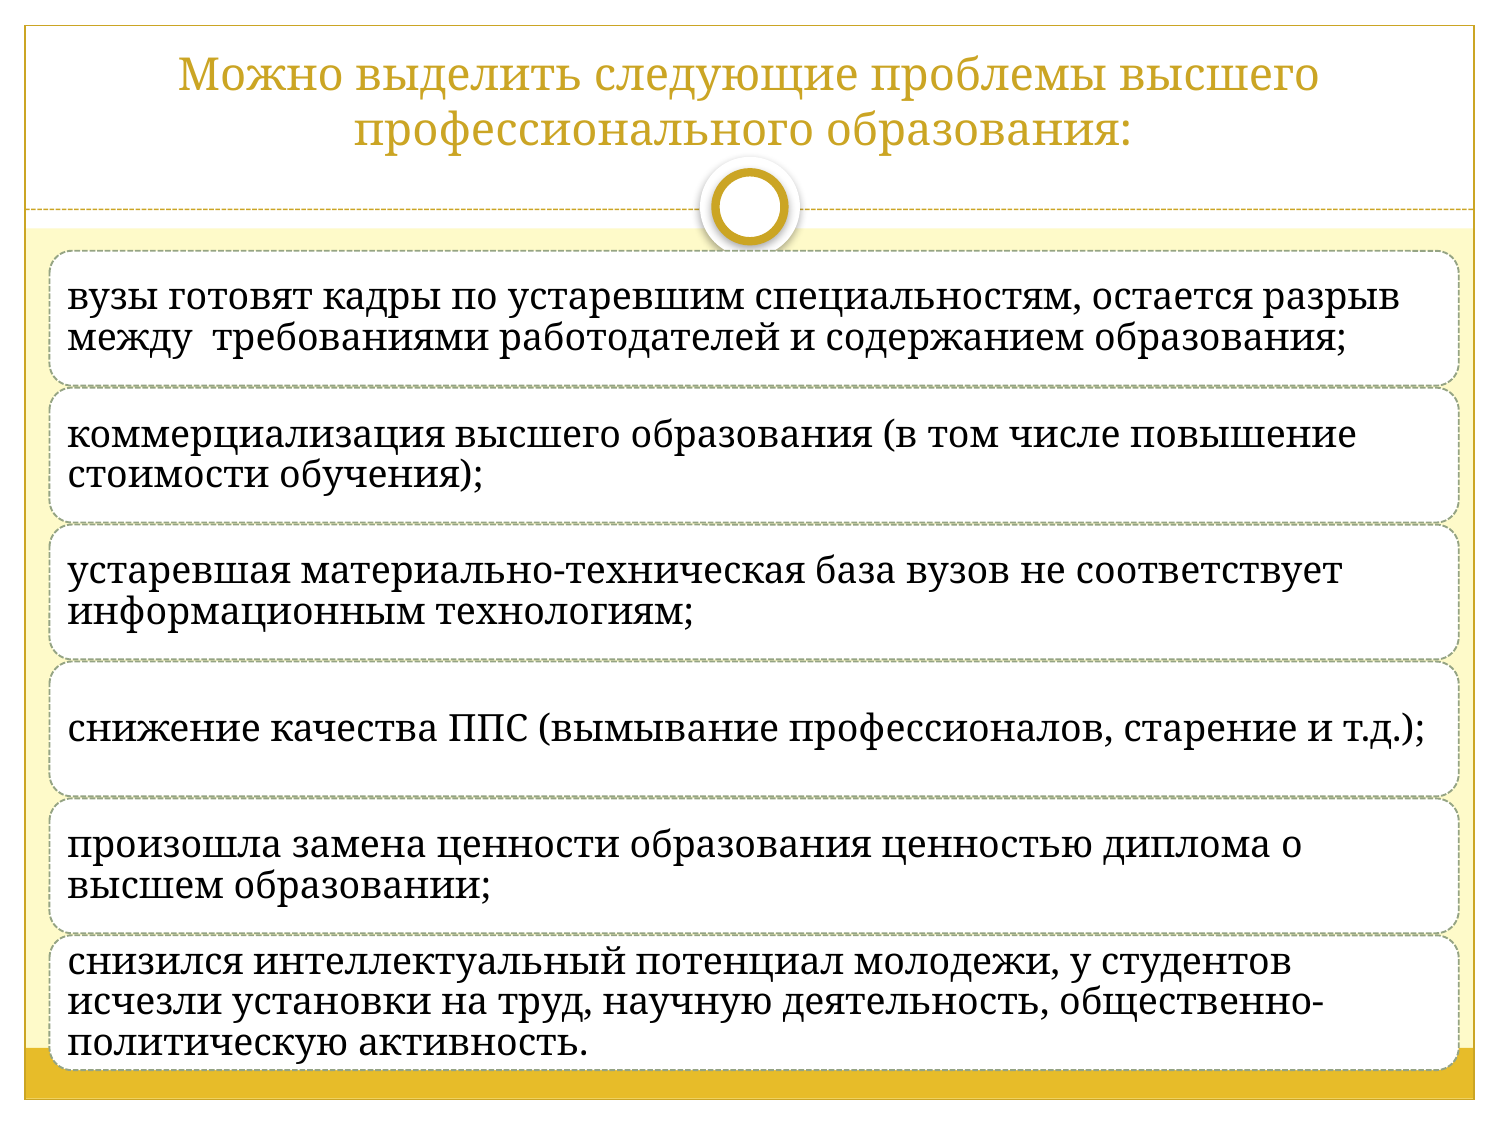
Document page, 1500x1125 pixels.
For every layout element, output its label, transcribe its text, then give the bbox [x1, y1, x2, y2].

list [49, 250, 1459, 1071]
title Можно выделить следующие проблемы высшего профессионального образования: [49, 37, 1450, 162]
